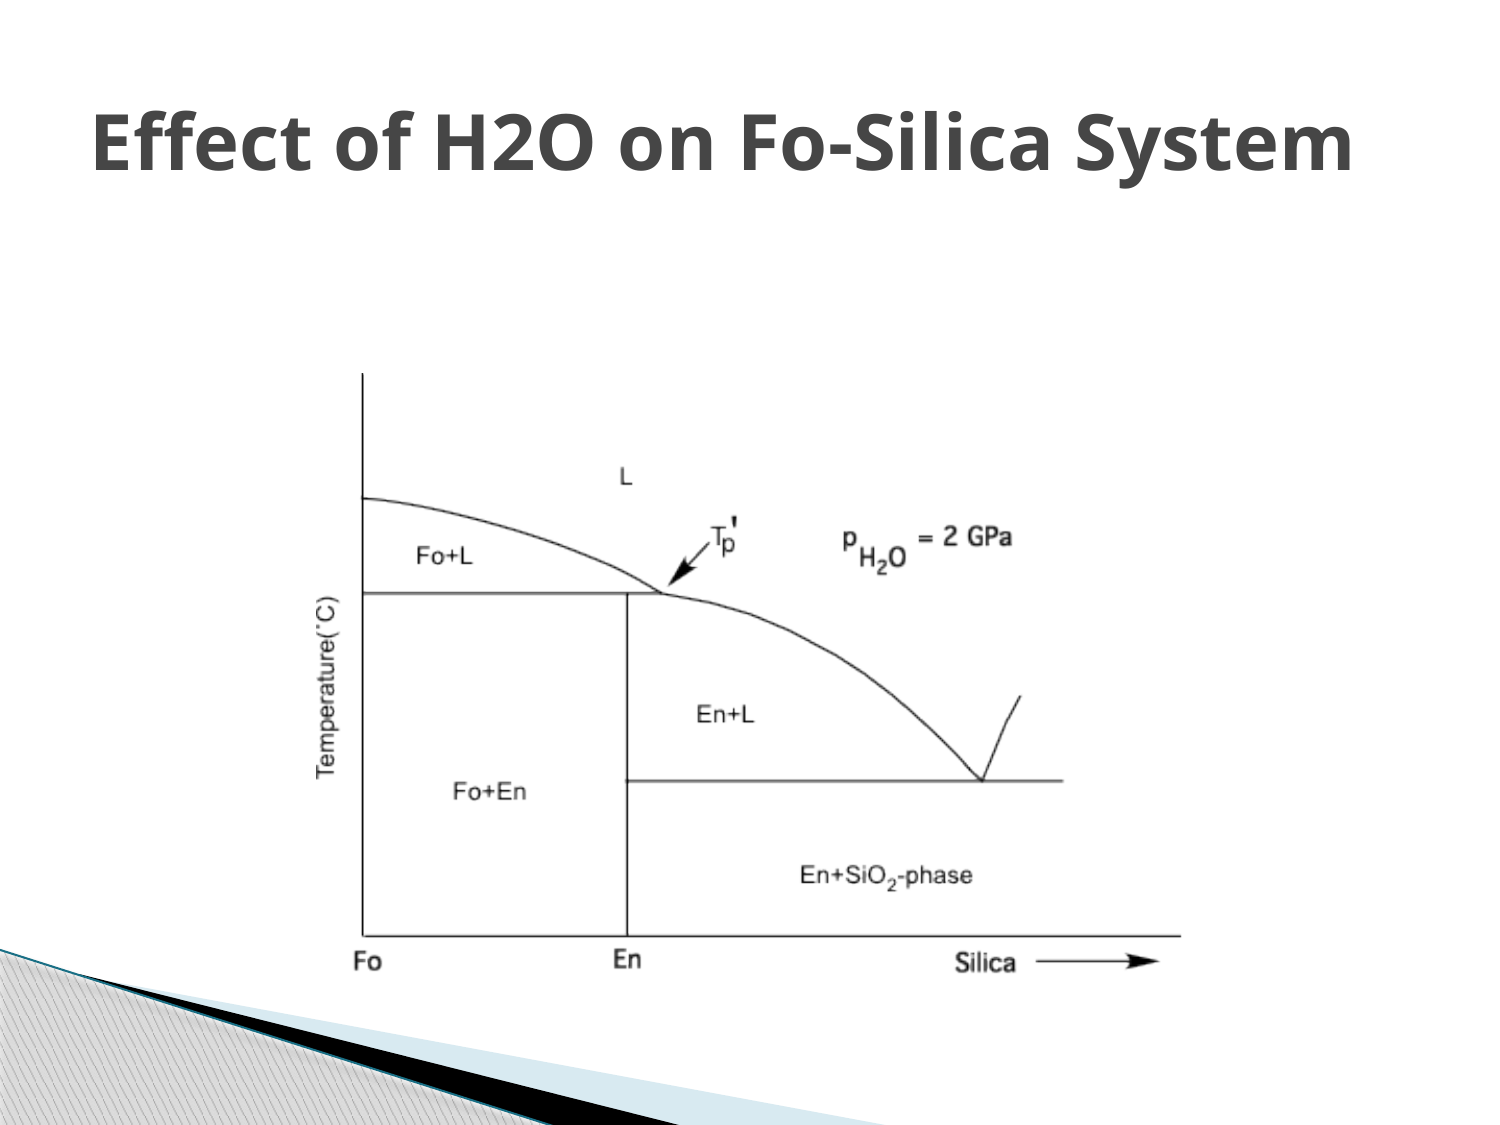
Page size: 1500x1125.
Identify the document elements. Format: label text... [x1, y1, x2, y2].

title Effect of H2O on Fo-Silica System [75, 45, 1425, 233]
picture [316, 372, 1184, 982]
